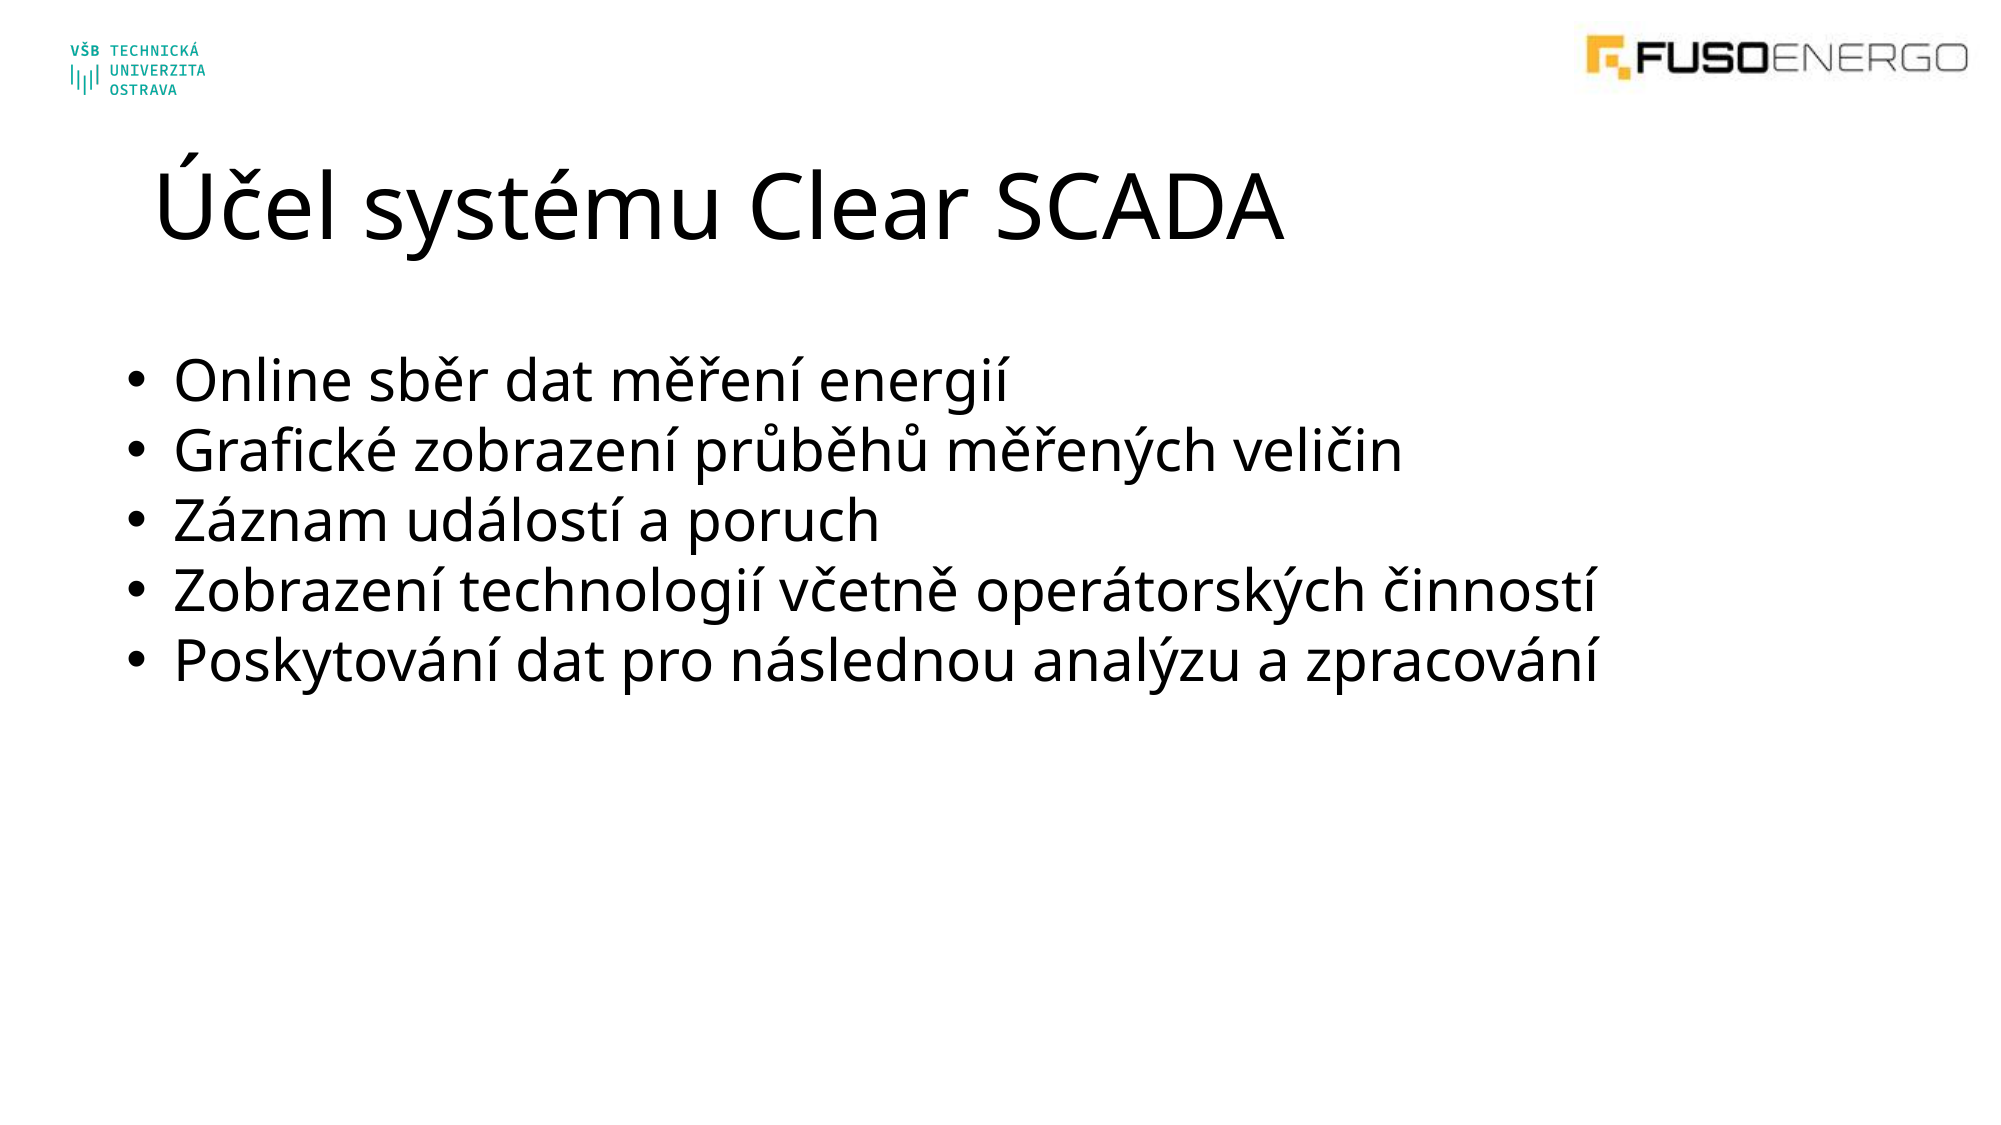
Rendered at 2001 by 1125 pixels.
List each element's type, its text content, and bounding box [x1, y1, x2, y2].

text_box Online sběr dat měření energií Grafické zobrazení průběhů měřených veličin Záznam událostí a poruch Zobrazení technologií včetně operátorských činností Poskytování dat pro následnou analýzu a zpracování [111, 335, 1863, 701]
title Účel systému Clear SCADA [137, 141, 1863, 278]
picture [1574, 21, 1981, 95]
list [70, 41, 205, 95]
